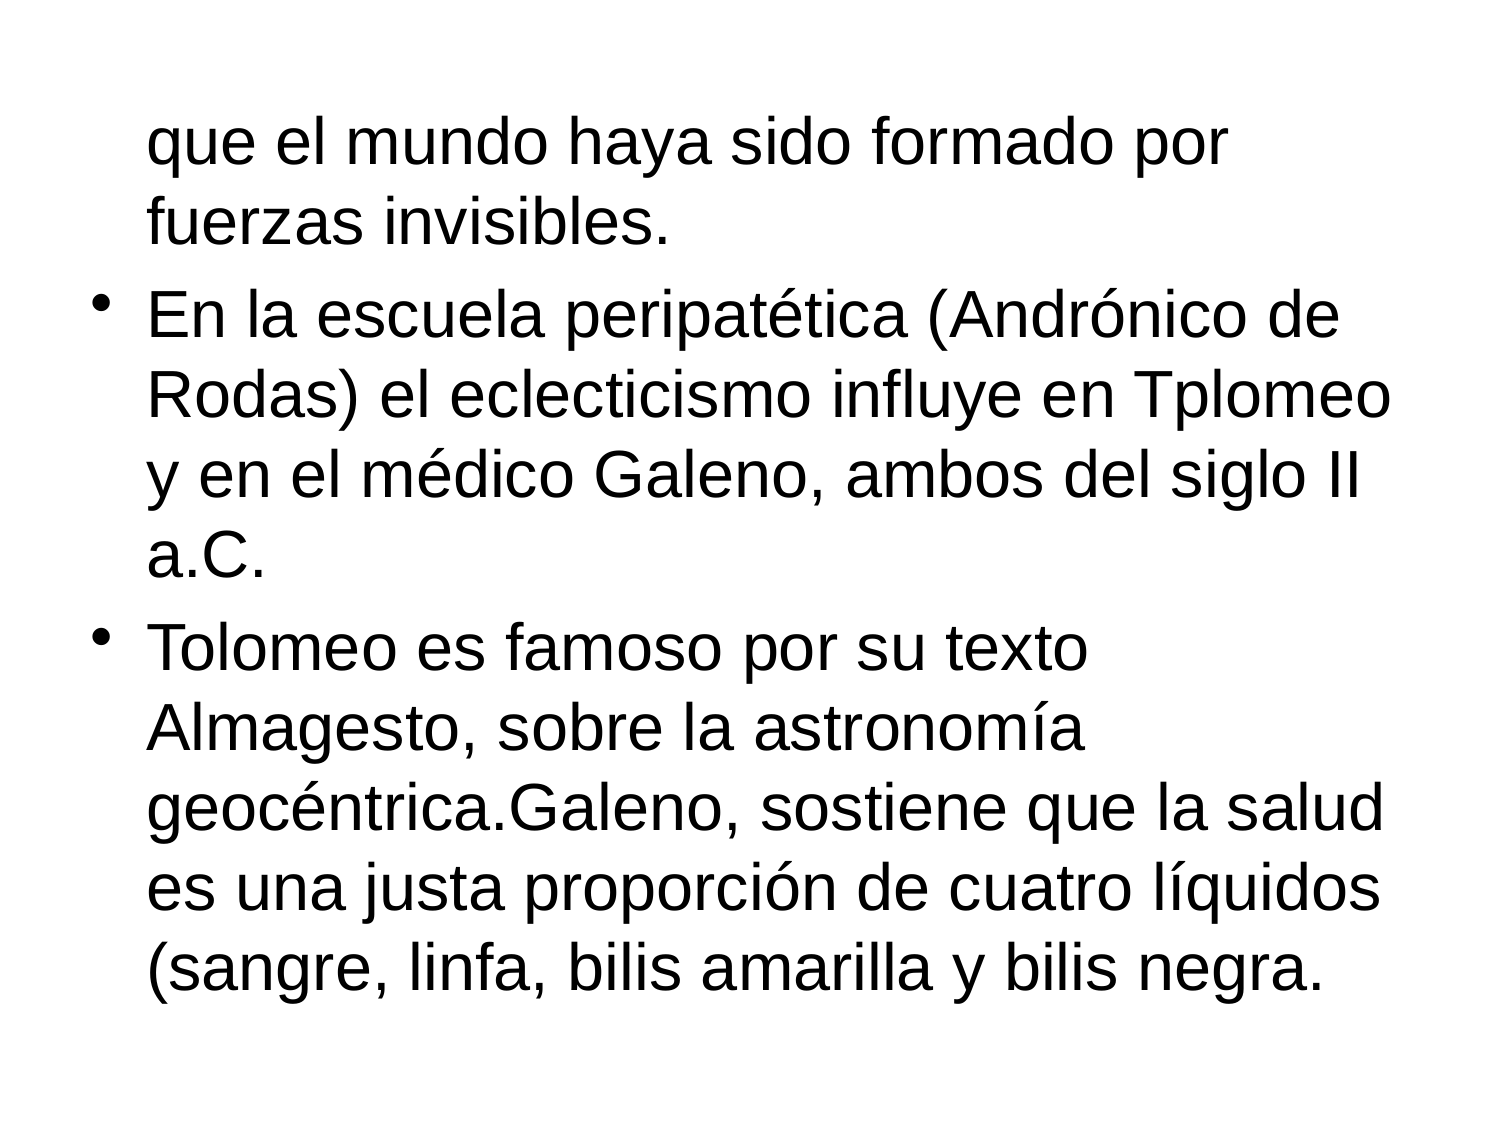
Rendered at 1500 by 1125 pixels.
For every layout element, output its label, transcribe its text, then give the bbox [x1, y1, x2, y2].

list que el mundo haya sido formado por fuerzas invisibles. En la escuela peripatética (Andrónico de Rodas) el eclecticismo influye en Tplomeo y en el médico Galeno, ambos del siglo II a.C. Tolomeo es famoso por su texto Almagesto, sobre la astronomía geocéntrica.Galeno, sostiene que la salud es una justa proporción de cuatro líquidos (sangre, linfa, bilis amarilla y bilis negra. [74, 89, 1426, 1036]
